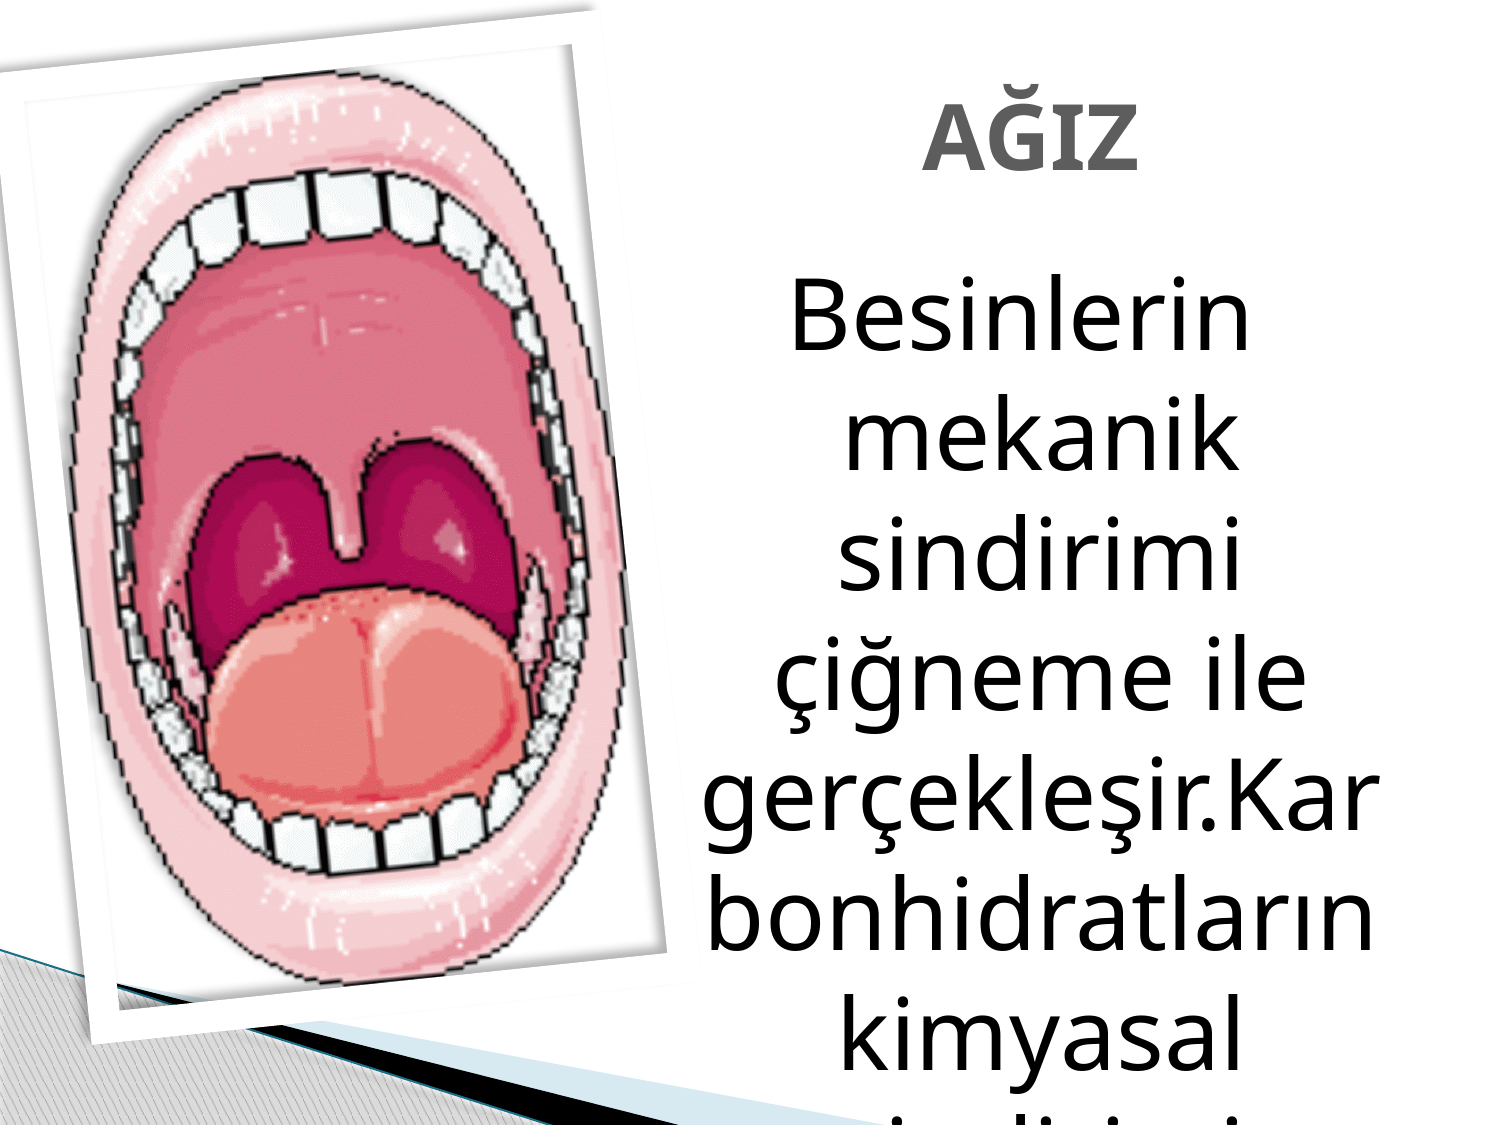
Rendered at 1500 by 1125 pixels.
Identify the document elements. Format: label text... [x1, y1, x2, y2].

list Besinlerin mekanik sindirimi çiğneme ile gerçekleşir.Karbonhidratların kimyasal sindirimi tükürük içerisinde bulunan enzimler sayesinde başlar. [597, 243, 1425, 1125]
text_box AĞIZ [886, 54, 1176, 213]
picture [27, 46, 666, 1009]
